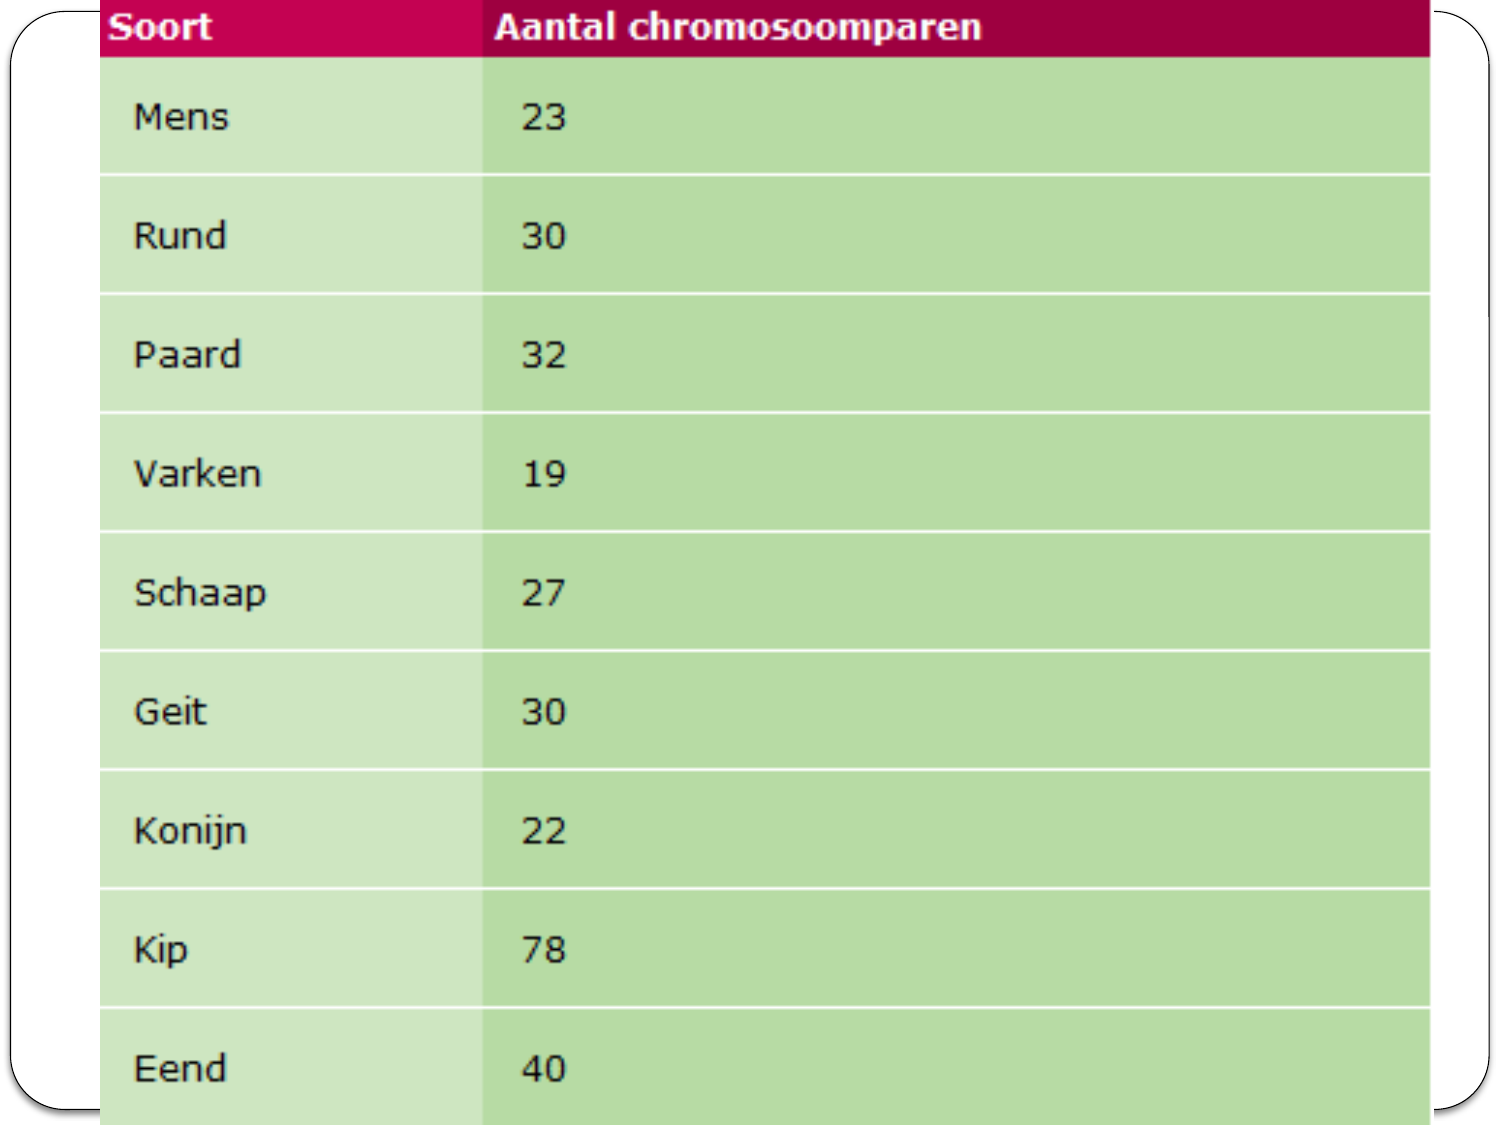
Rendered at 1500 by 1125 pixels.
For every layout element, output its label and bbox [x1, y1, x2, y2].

picture [100, 0, 1434, 1125]
